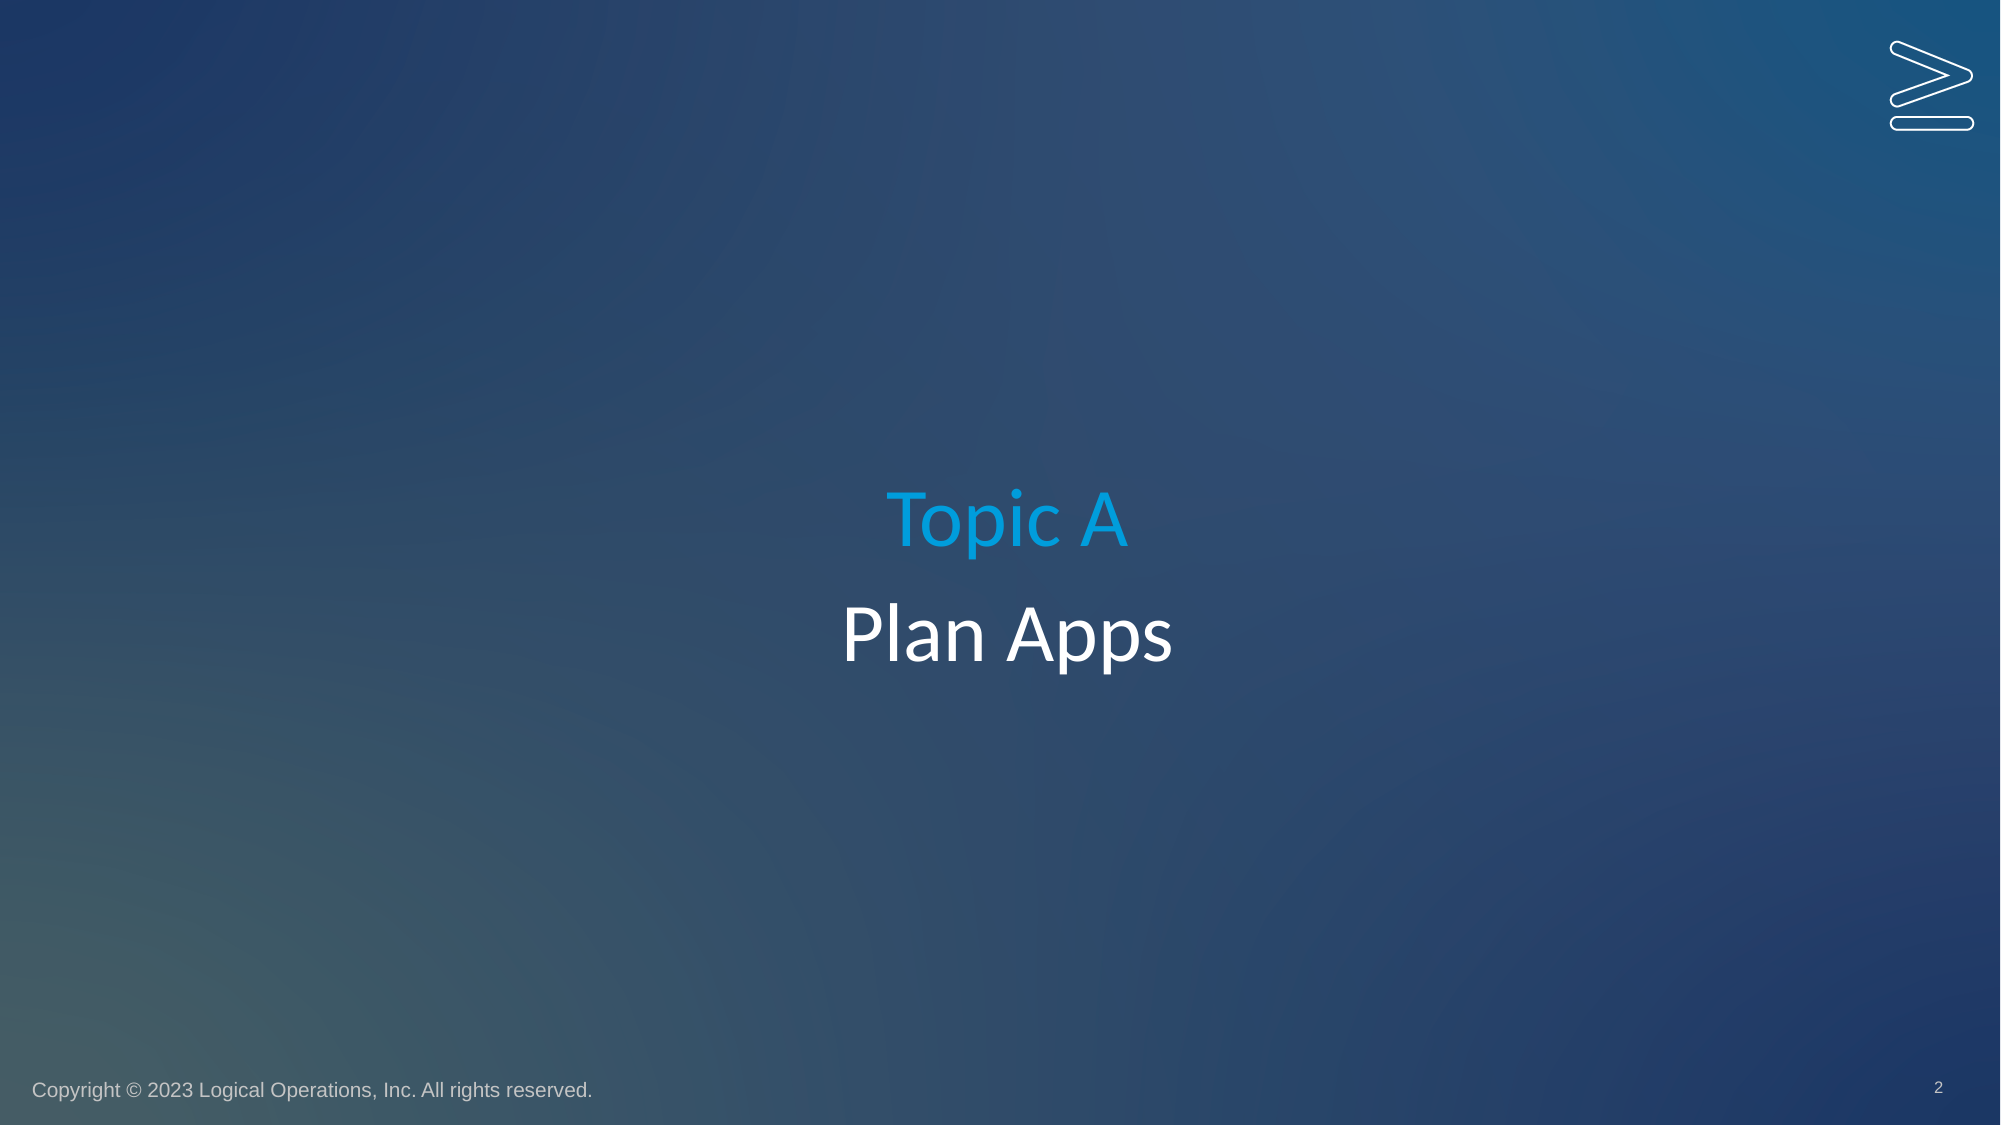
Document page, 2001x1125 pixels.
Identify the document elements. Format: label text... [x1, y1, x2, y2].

slide_number 2 [1491, 1057, 1959, 1118]
list Topic A [157, 324, 1858, 571]
picture [0, 0, 2001, 1125]
title Plan Apps [157, 571, 1858, 795]
